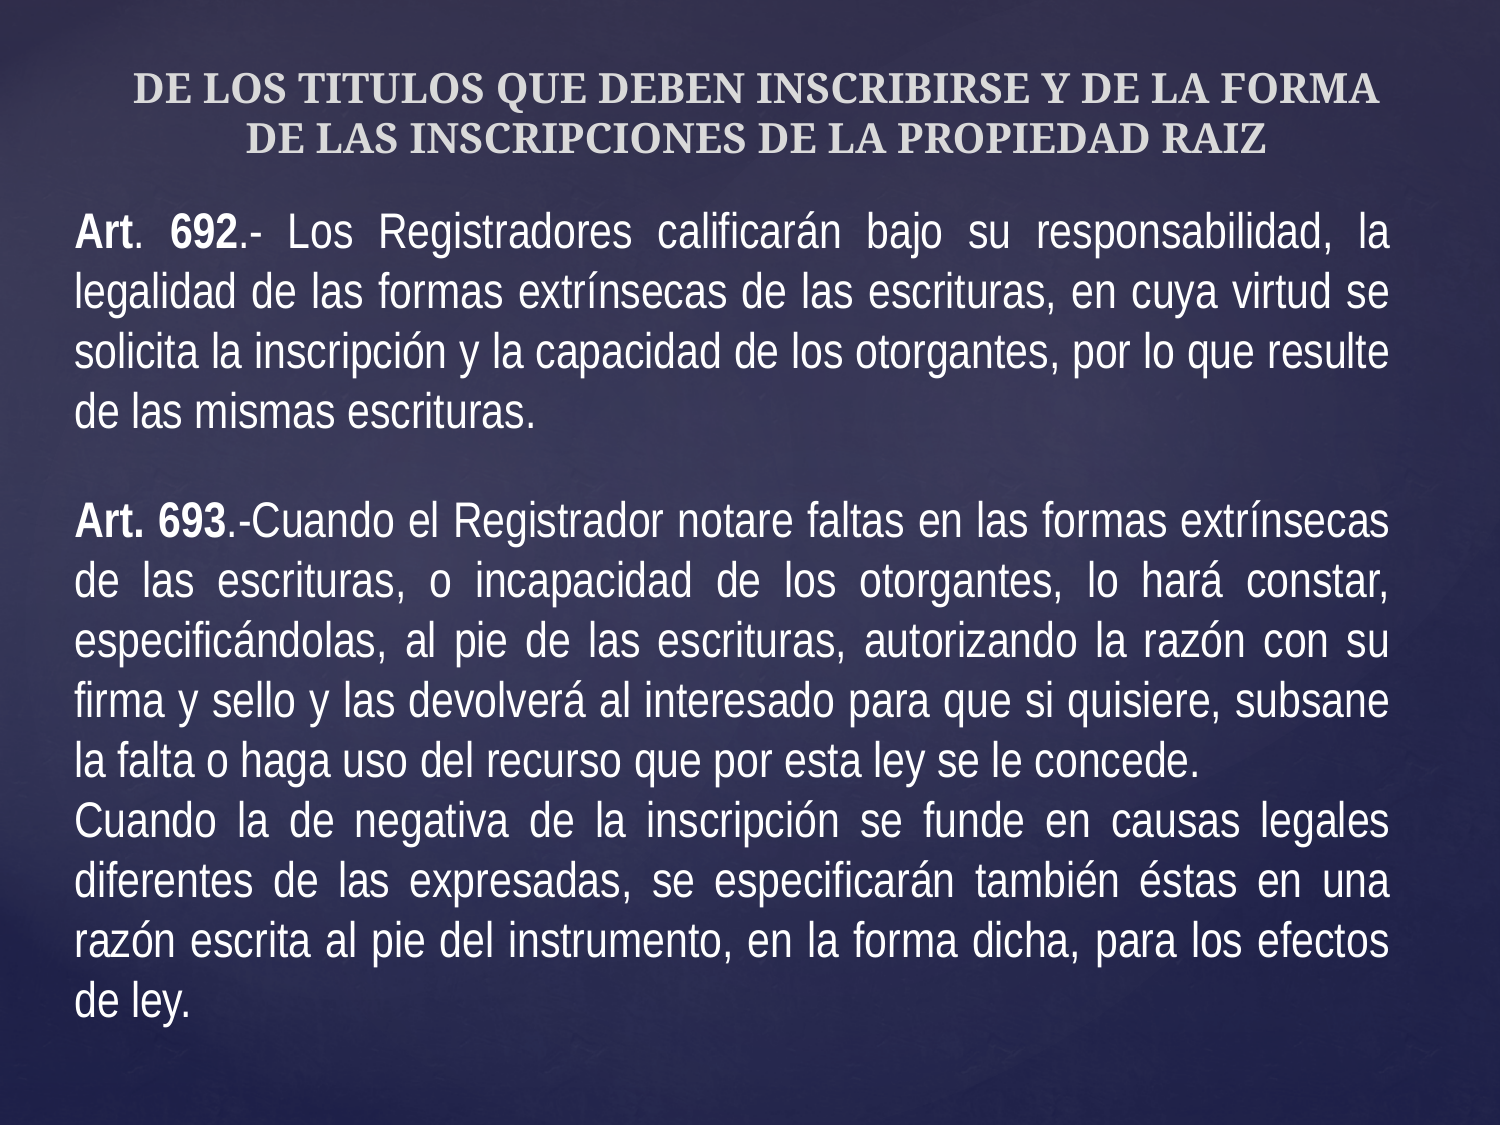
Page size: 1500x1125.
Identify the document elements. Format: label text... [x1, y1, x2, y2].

text_box Art. 692.- Los Registradores calificarán bajo su responsabilidad, la legalidad de las formas extrínsecas de las escrituras, en cuya virtud se solicita la inscripción y la capacidad de los otorgantes, por lo que resulte de las mismas escrituras. [59, 190, 1407, 446]
text_box Art. 693.-Cuando el Registrador notare faltas en las formas extrínsecas de las escrituras, o incapacidad de los otorgantes, lo hará constar, especificándolas, al pie de las escrituras, autorizando la razón con su firma y sello y las devolverá al interesado para que si quisiere, subsane la falta o haga uso del recurso que por esta ley se le concede. Cuando la de negativa de la inscripción se funde en causas legales diferentes de las expresadas, se especificarán también éstas en una razón escrita al pie del instrumento, en la forma dicha, para los efectos de ley. [59, 479, 1407, 1035]
text_box DE LOS TITULOS QUE DEBEN INSCRIBIRSE Y DE LA FORMA DE LAS INSCRIPCIONES DE LA PROPIEDAD RAIZ [106, 54, 1407, 170]
